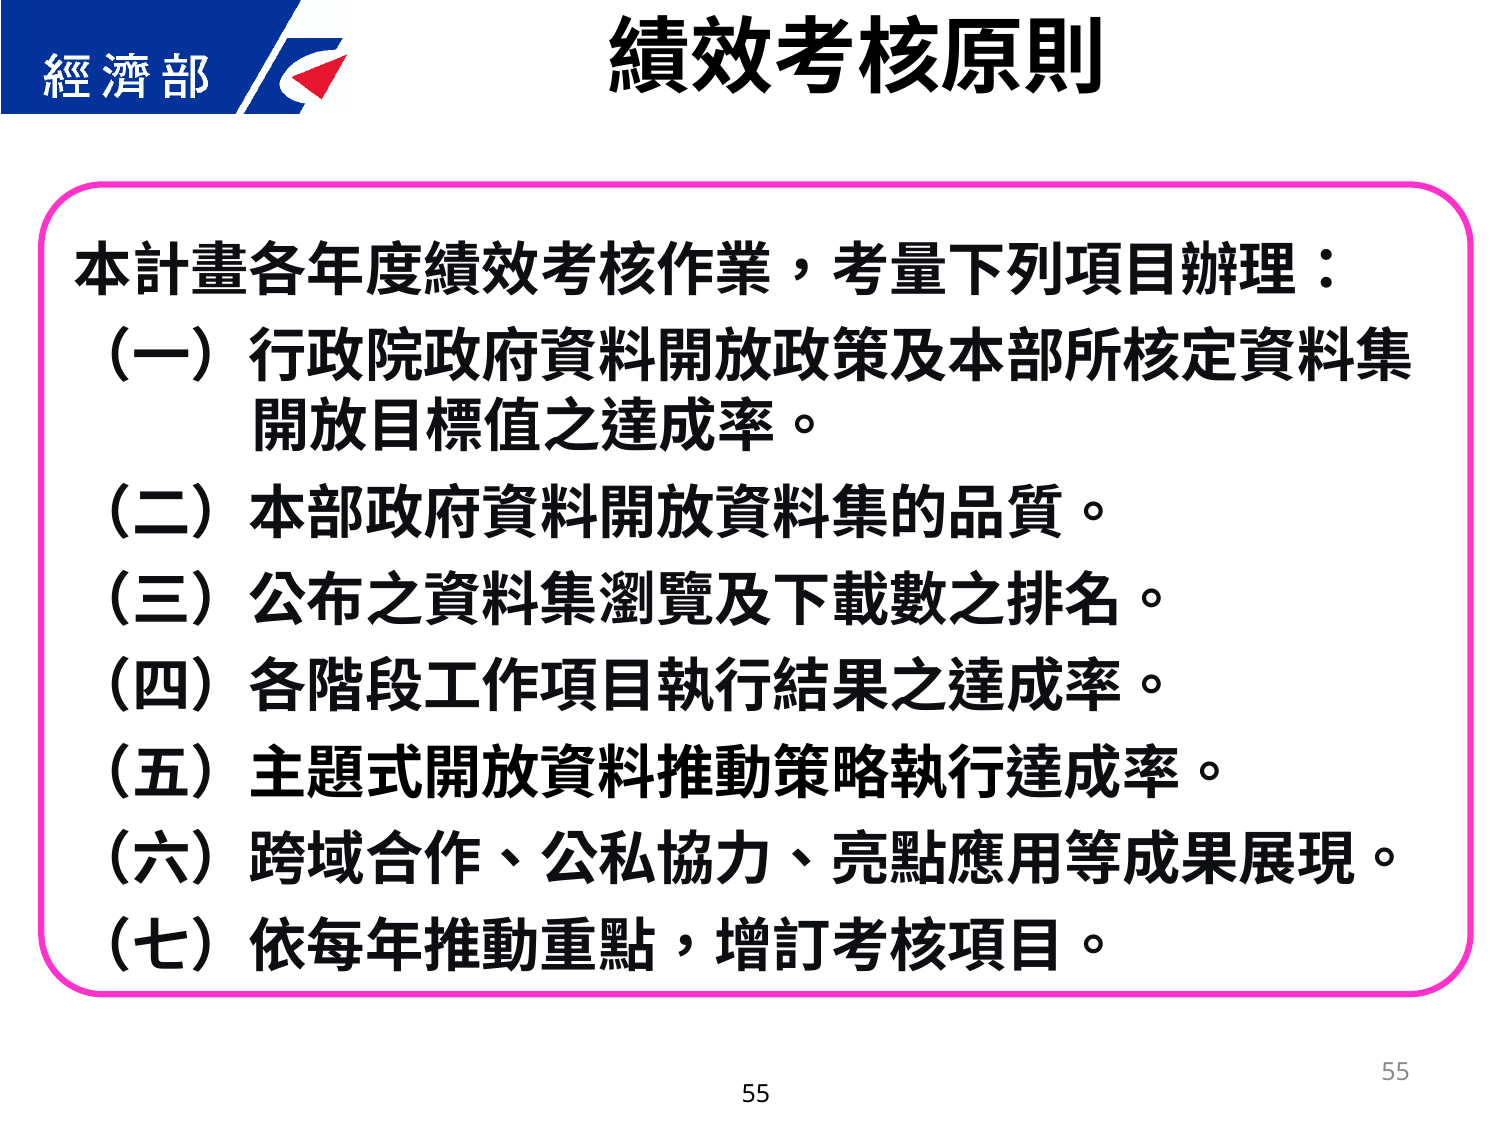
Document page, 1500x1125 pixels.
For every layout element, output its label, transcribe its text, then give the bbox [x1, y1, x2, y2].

text_box 本計畫各年度績效考核作業，考量下列項目辦理： （一）行政院政府資料開放政策及本部所核定資料集開放目標值之達成率。 （二）本部政府資料開放資料集的品質。 （三）公布之資料集瀏覽及下載數之排名。 （四）各階段工作項目執行結果之達成率。 （五）主題式開放資料推動策略執行達成率。 （六）跨域合作、公私協力、亮點應用等成果展現。 （七）依每年推動重點，增訂考核項目。 [41, 184, 1471, 995]
slide_number 55 [1074, 1042, 1425, 1103]
picture [0, 0, 350, 114]
text_box 55 [580, 1065, 931, 1125]
text_box 績效考核原則 [289, 0, 1406, 111]
